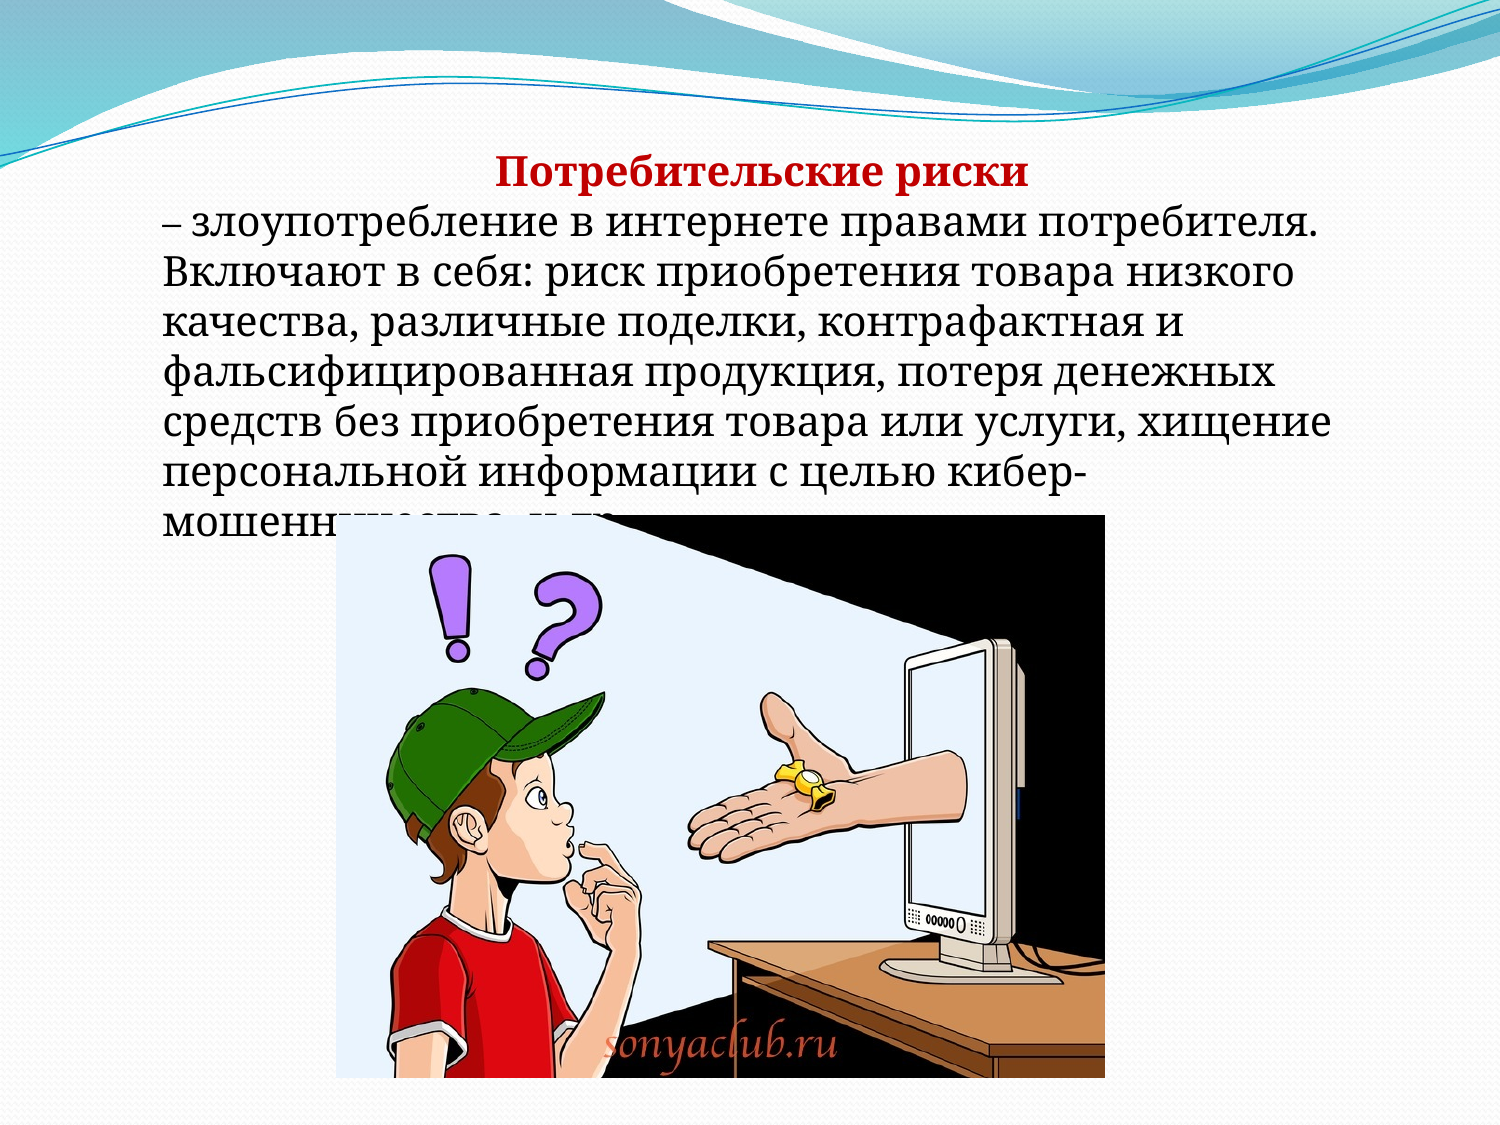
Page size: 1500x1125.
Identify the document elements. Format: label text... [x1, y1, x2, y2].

picture [336, 514, 1105, 1078]
text_box Потребительские риски – злоупотребление в интернете правами потребителя. Включают в себя: риск приобретения товара низкого качества, различные поделки, контрафактная и фальсифицированная продукция, потеря денежных средств без приобретения товара или услуги, хищение персональной информации с целью кибер-мошенничества, и др. [147, 137, 1376, 553]
